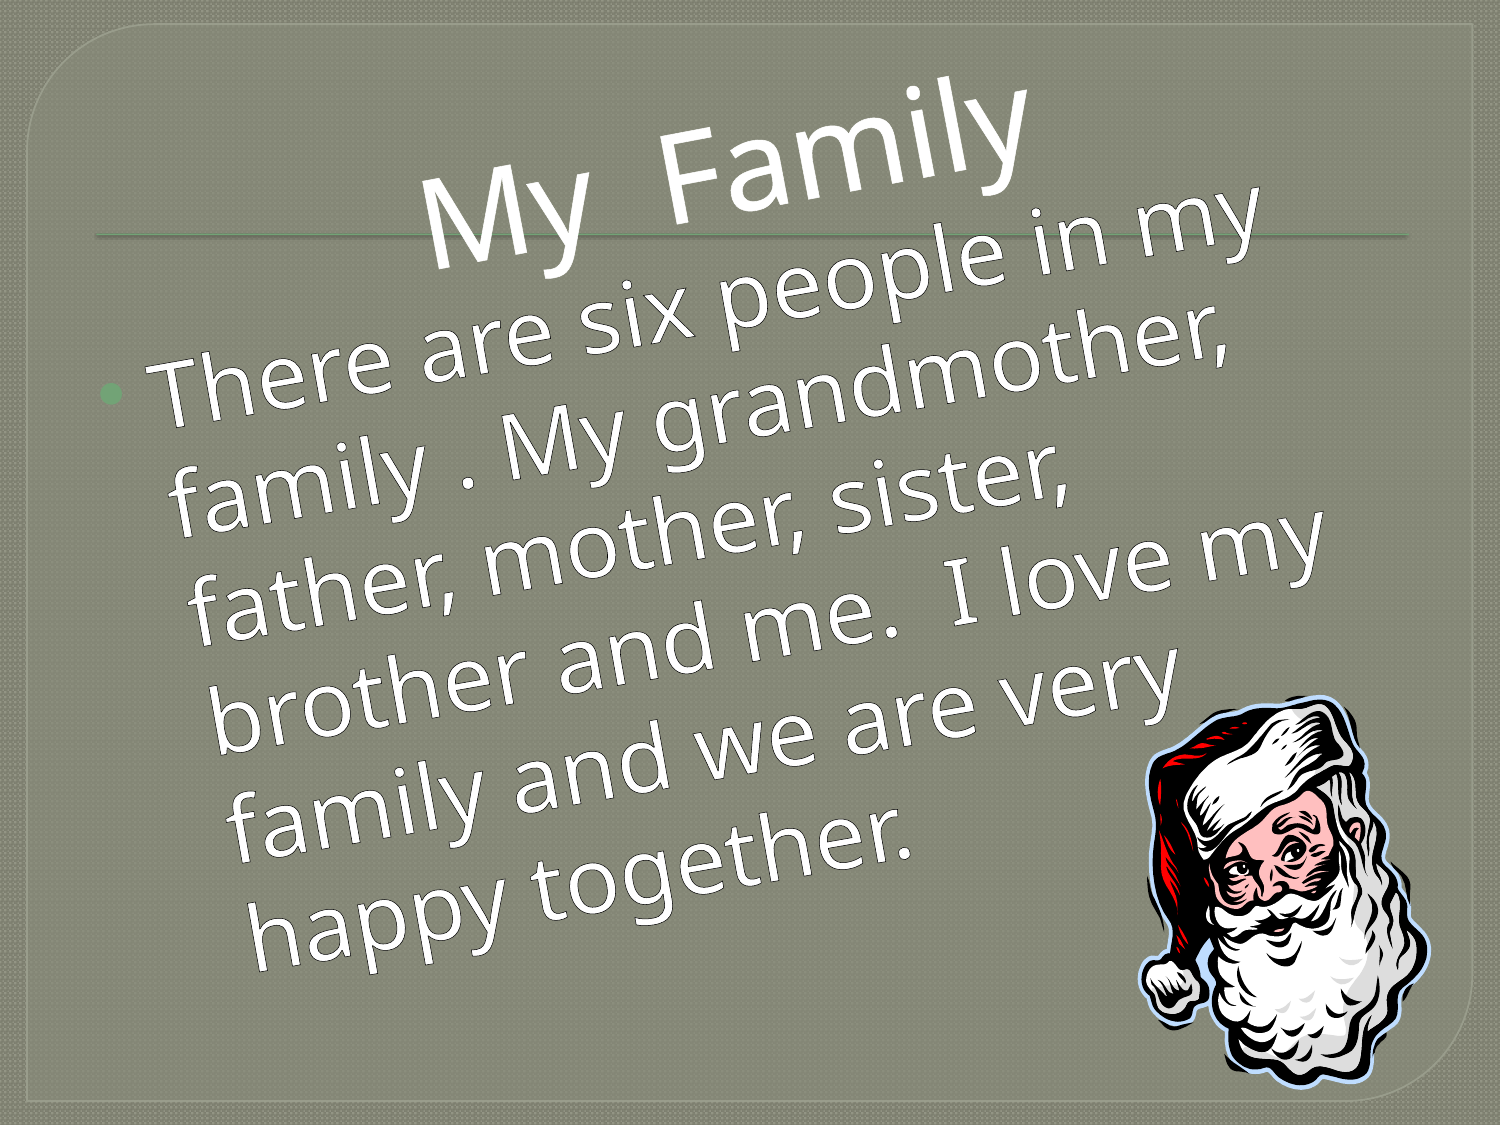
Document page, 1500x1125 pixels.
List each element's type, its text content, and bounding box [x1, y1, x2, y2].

picture [1123, 702, 1421, 1100]
title My Family [162, 0, 1058, 324]
list There are six people in my family . My grandmother, father, mother, sister, brother and me. I love my family and we are very happy together. [76, 116, 1500, 1125]
